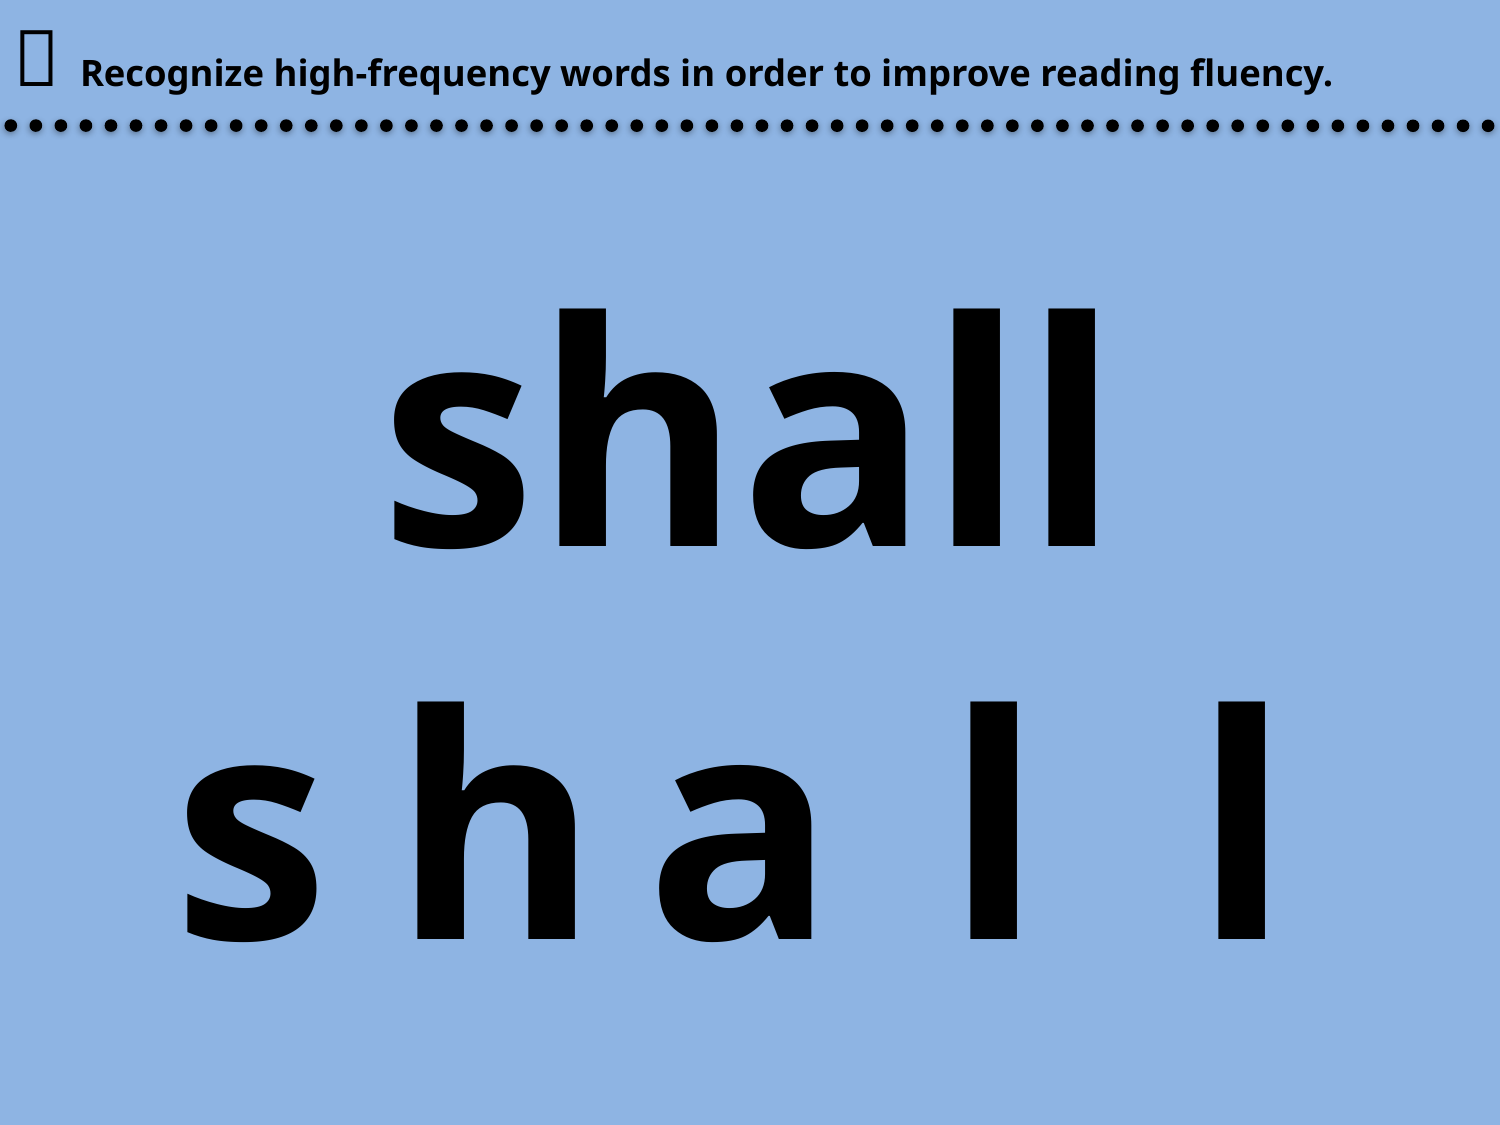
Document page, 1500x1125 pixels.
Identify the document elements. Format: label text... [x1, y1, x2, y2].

title shall [112, 300, 1388, 542]
text_box s [128, 694, 373, 936]
text_box  Recognize high-frequency words in order to improve reading fluency. [0, 0, 1500, 109]
text_box h [373, 694, 618, 936]
text_box a [618, 694, 863, 936]
text_box l [871, 694, 1117, 936]
text_box l [1119, 693, 1365, 935]
